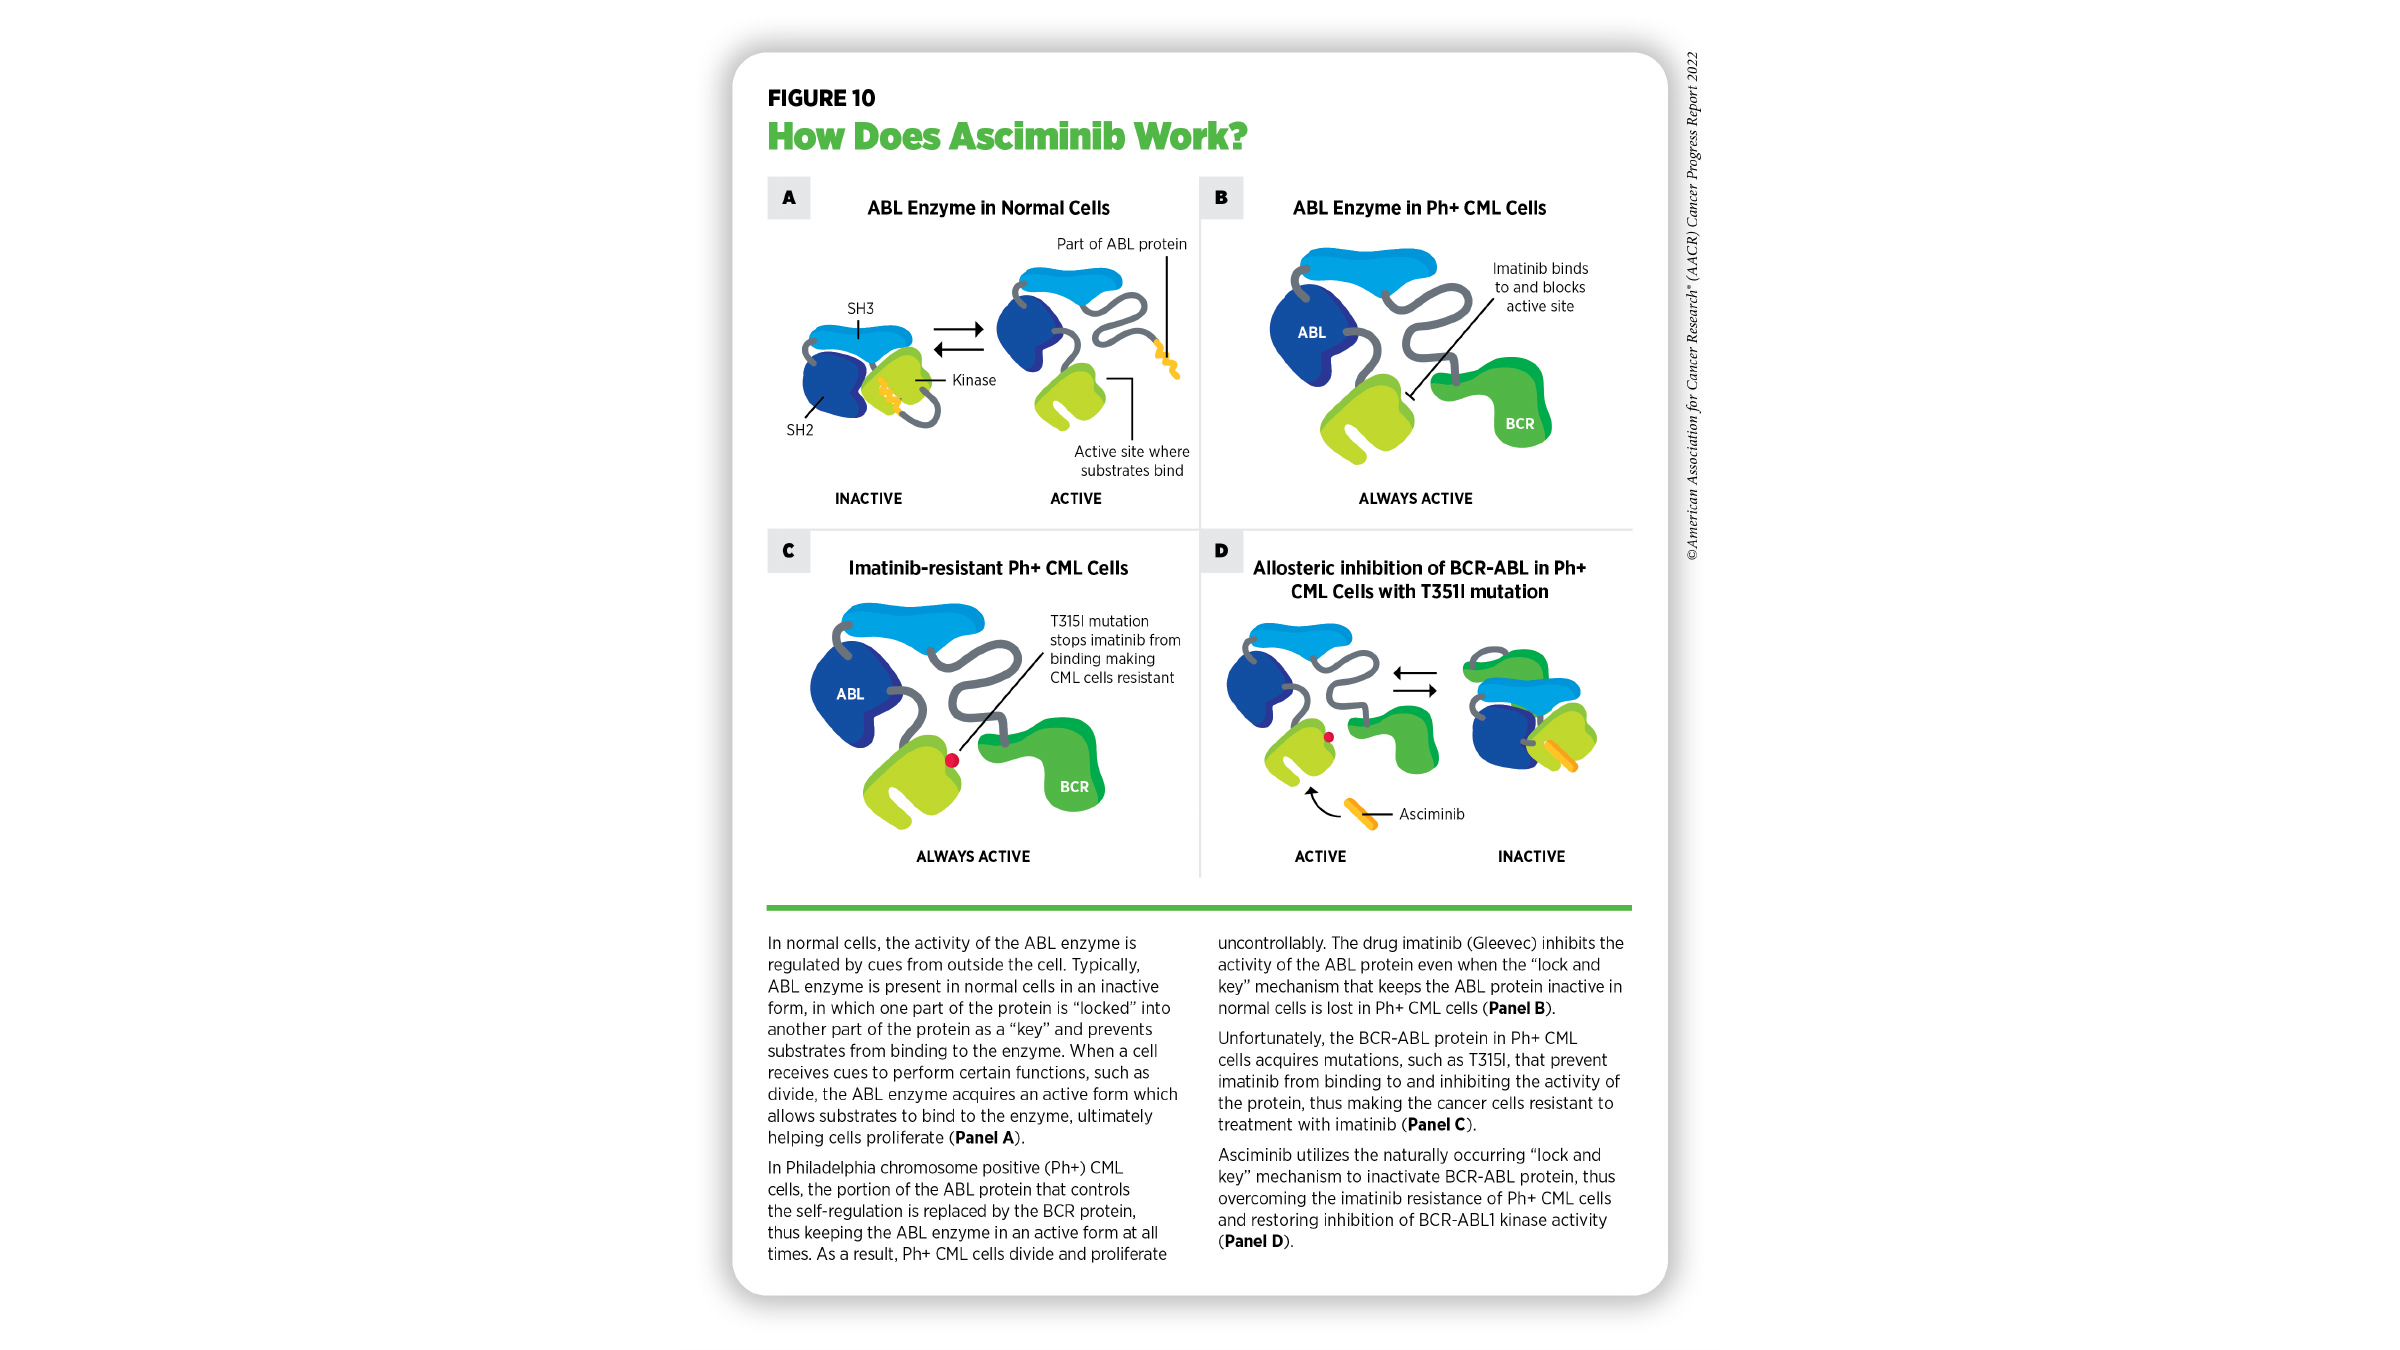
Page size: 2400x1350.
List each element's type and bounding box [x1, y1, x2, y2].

picture [678, 0, 1721, 1350]
